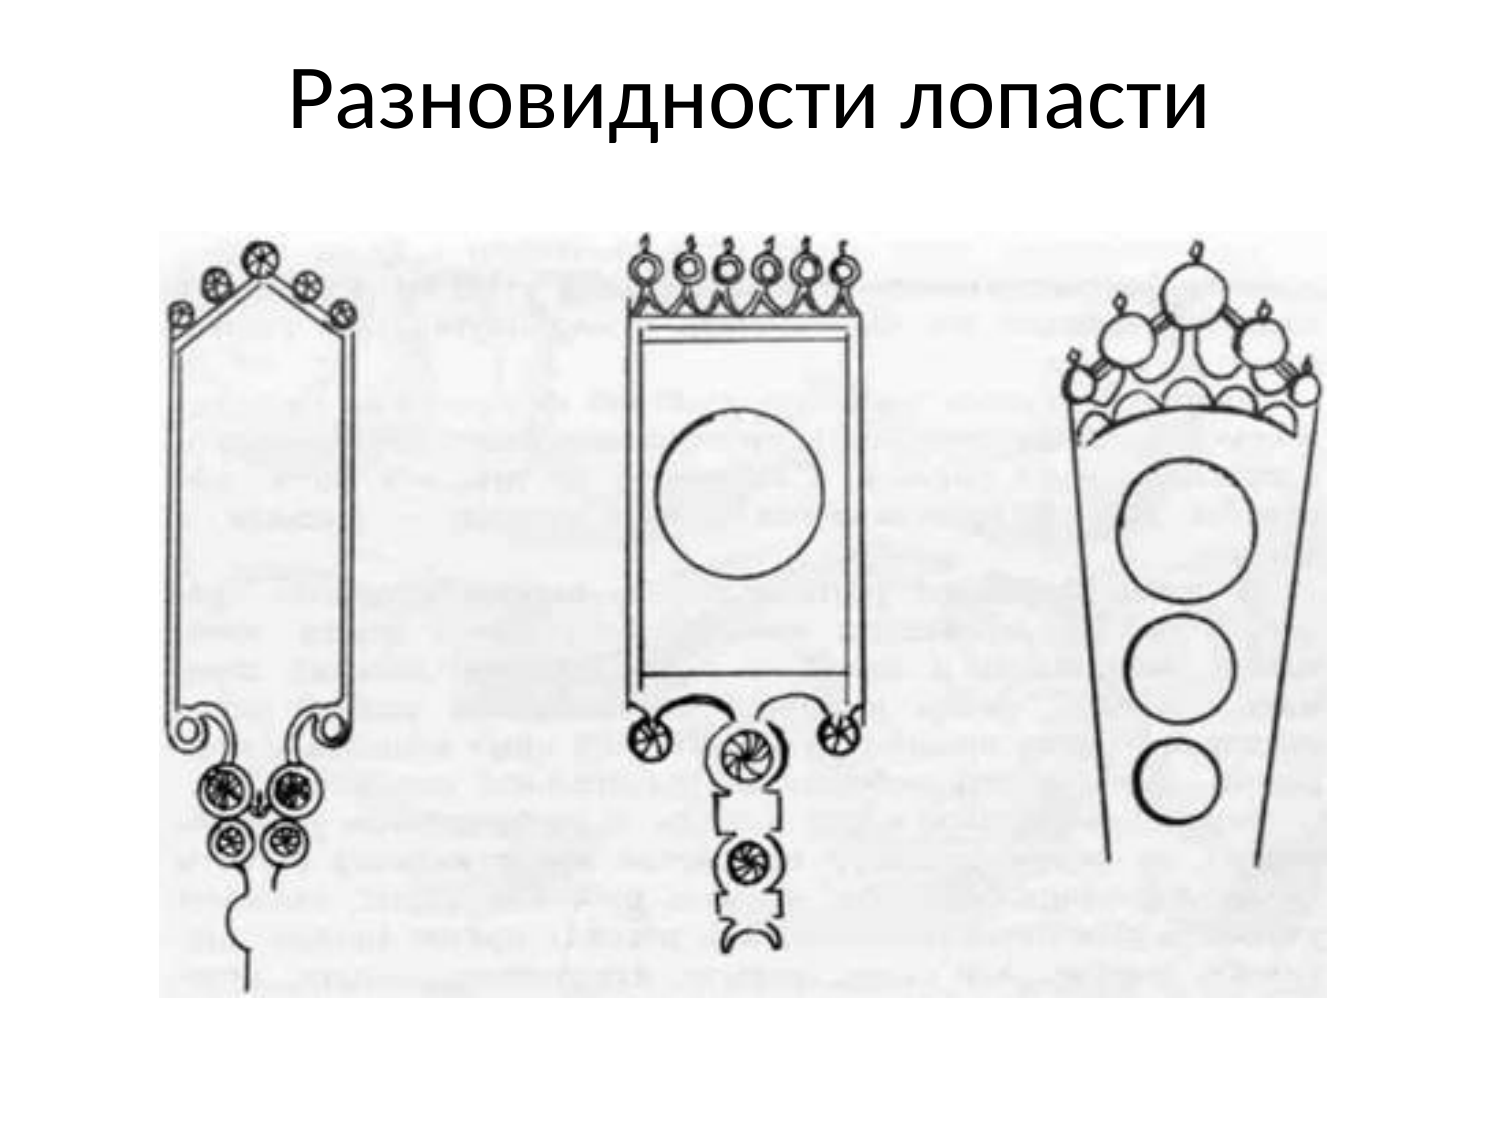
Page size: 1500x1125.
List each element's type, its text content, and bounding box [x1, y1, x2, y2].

title Разновидности лопасти [75, 0, 1425, 185]
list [159, 231, 1328, 998]
